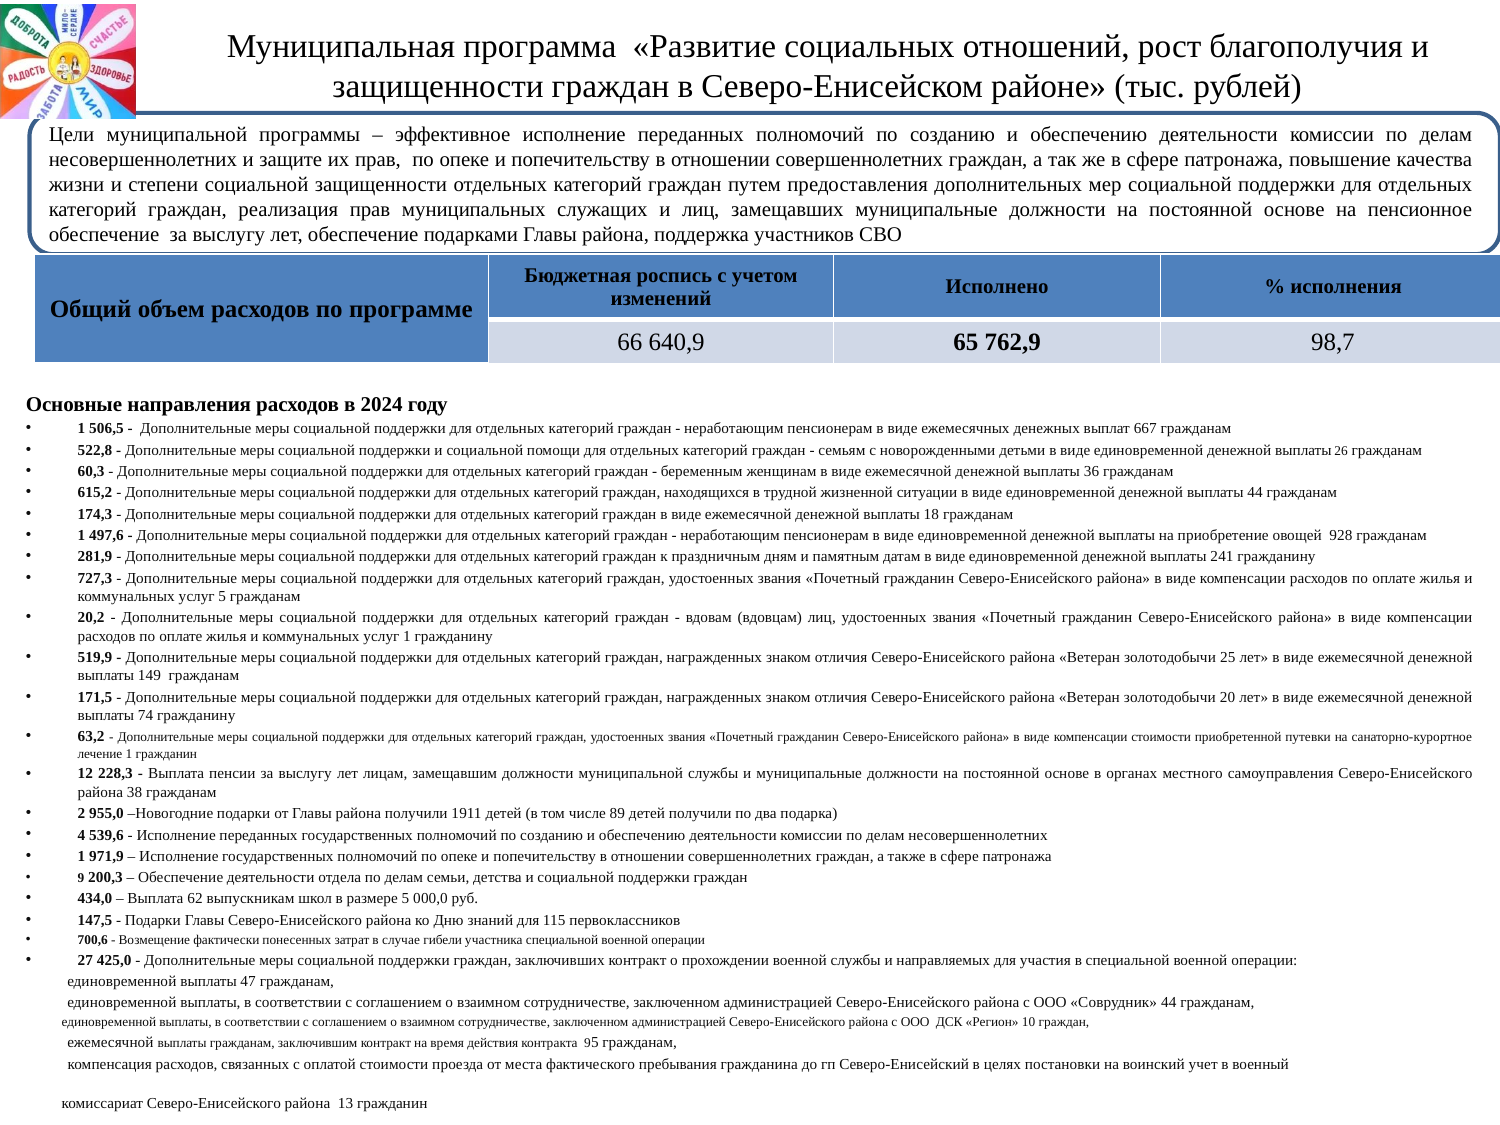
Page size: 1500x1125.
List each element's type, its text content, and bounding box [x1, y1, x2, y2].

table_cell 98,7 [1161, 322, 1500, 363]
list Основные направления расходов в 2024 году 1 506,5 - Дополнительные меры социальной поддержки для отдельных категорий граждан - неработающим пенсионерам в виде ежемесячных денежных выплат 667 гражданам 522,8 - Дополнительные меры социальной поддержки и социальной помощи для отдельных категорий граждан - семьям с новорожденными детьми в виде единовременной денежной выплаты 26 гражданам 60,3 - Дополнительные меры социальной поддержки для отдельных категорий граждан - беременным женщинам в виде ежемесячной денежной выплаты 36 гражданам 615,2 - Дополнительные меры социальной поддержки для отдельных категорий граждан, находящихся в трудной жизненной ситуации в виде единовременной денежной выплаты 44 гражданам 174,3 - Дополнительные меры социальной поддержки для отдельных категорий граждан в виде ежемесячной денежной выплаты 18 гражданам 1 497,6 - Дополнительные меры социальной поддержки для отдельных категорий граждан - неработающим пенсионерам в виде единовременной денежной выплаты на приобретение овощей 928 гражданам 281,9 - Дополнительные меры социальной поддержки для отдельных категорий граждан к праздничным дням и памятным датам в виде единовременной денежной выплаты 241 гражданину 727,3 - Дополнительные меры социальной поддержки для отдельных категорий граждан, удостоенных звания «Почетный гражданин Северо-Енисейского района» в виде компенсации расходов по оплате жилья и коммунальных услуг 5 гражданам 20,2 - Дополнительные меры социальной поддержки для отдельных категорий граждан - вдовам (вдовцам) лиц, удостоенных звания «Почетный гражданин Северо-Енисейского района» в виде компенсации расходов по оплате жилья и коммунальных услуг 1 гражданину 519,9 - Дополнительные меры социальной поддержки для отдельных категорий граждан, награжденных знаком отличия Северо-Енисейского района «Ветеран золотодобычи 25 лет» в виде ежемесячной денежной выплаты 149 гражданам 171,5 - Дополнительные меры социальной поддержки для отдельных категорий граждан, награжденных знаком отличия Северо-Енисейского района «Ветеран золотодобычи 20 лет» в виде ежемесячной денежной выплаты 74 гражданину 63,2 - Дополнительные меры социальной поддержки для отдельных категорий граждан, удостоенных звания «Почетный гражданин Северо-Енисейского района» в виде компенсации стоимости приобретенной путевки на санаторно-курортное лечение 1 гражданин 12 228,3 - Выплата пенсии за выслугу лет лицам, замещавшим должности муниципальной службы и муниципальные должности на постоянной основе в органах местного самоуправления Северо-Енисейского района 38 гражданам 2 955,0 –Новогодние подарки от Главы района получили 1911 детей (в том числе 89 детей получили по два подарка) 4 539,6 - Исполнение переданных государственных полномочий по созданию и обеспечению деятельности комиссии по делам несовершеннолетних 1 971,9 – Исполнение государственных полномочий по опеке и попечительству в отношении совершеннолетних граждан, а также в сфере патронажа 9 200,3 – Обеспечение деятельности отдела по делам семьи, детства и социальной поддержки граждан 434,0 – Выплата 62 выпускникам школ в размере 5 000,0 руб. 147,5 - Подарки Главы Северо-Енисейского района ко Дню знаний для 115 первоклассников 700,6 - Возмещение фактически понесенных затрат в случае гибели участника специальной военной операции 27 425,0 - Дополнительные меры социальной поддержки граждан, заключивших контракт о прохождении военной службы и направляемых для участия в специальной военной операции: единовременной выплаты 47 гражданам, единовременной выплаты, в соответствии с соглашением о взаимном сотрудничестве, заключенном администрацией Северо-Енисейского района с ООО «Соврудник» 44 гражданам, единовременной выплаты, в соответствии с соглашением о взаимном сотрудничестве, заключенном администрацией Северо-Енисейского района с ООО ДСК «Регион» 10 граждан, ежемесячной выплаты гражданам, заключившим контракт на время действия контракта 95 гражданам, компенсация расходов, связанных с оплатой стоимости проезда от места фактического пребывания гражданина до гп Северо-Енисейский в целях постановки на воинский учет в военный комиссариат Северо-Енисейского района 13 гражданин [11, 382, 1487, 1125]
table_header Исполнено [834, 255, 1160, 317]
table_cell 66 640,9 [489, 322, 833, 363]
table_header % исполнения [1161, 255, 1500, 317]
title Муниципальная программа «Развитие социальных отношений, рост благополучия и защищенности граждан в Северо-Енисейском районе» (тыс. рублей) [140, 19, 1500, 124]
table_header Общий объем расходов по программе [35, 255, 488, 362]
table_cell 65 762,9 [834, 322, 1160, 363]
text_box [4, 493, 1446, 532]
picture [0, 4, 137, 119]
text_box [27, 110, 1500, 253]
table_header Бюджетная роспись с учетом изменений [489, 255, 833, 317]
